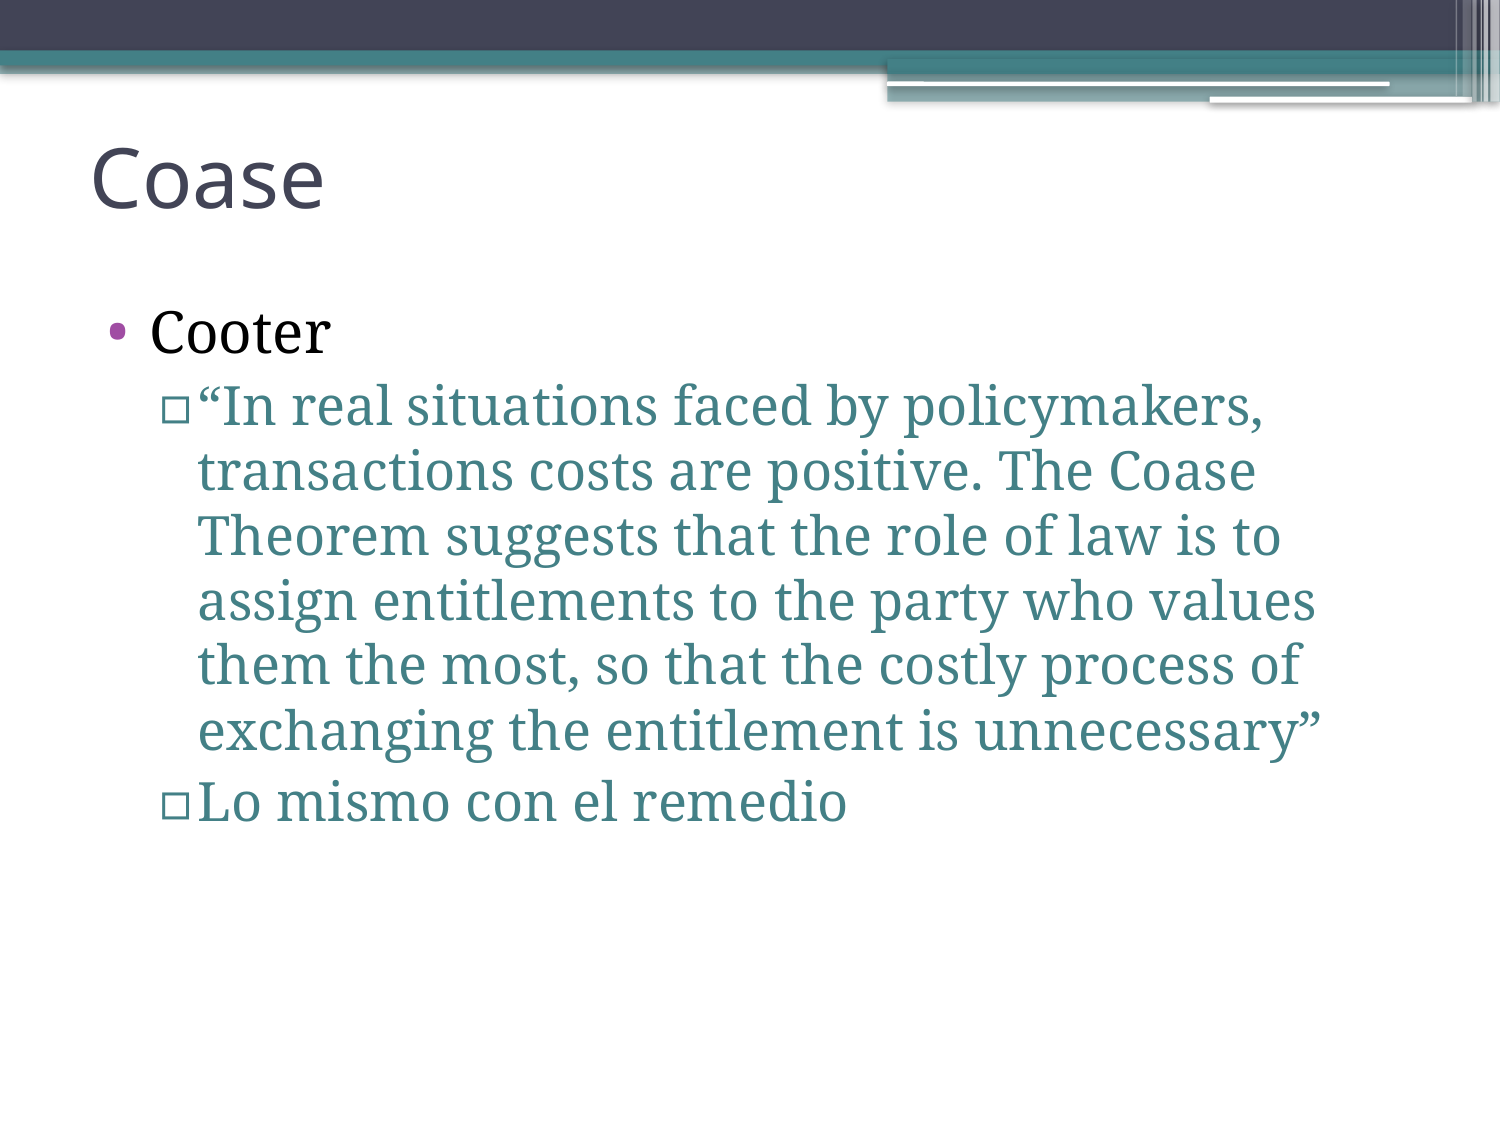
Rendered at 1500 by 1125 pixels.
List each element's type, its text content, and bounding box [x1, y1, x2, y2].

list Cooter “In real situations faced by policymakers, transactions costs are positive. The Coase Theorem suggests that the role of law is to assign entitlements to the party who values them the most, so that the costly process of exchanging the entitlement is unnecessary” Lo mismo con el remedio [75, 287, 1425, 1004]
title Coase [75, 87, 1425, 263]
